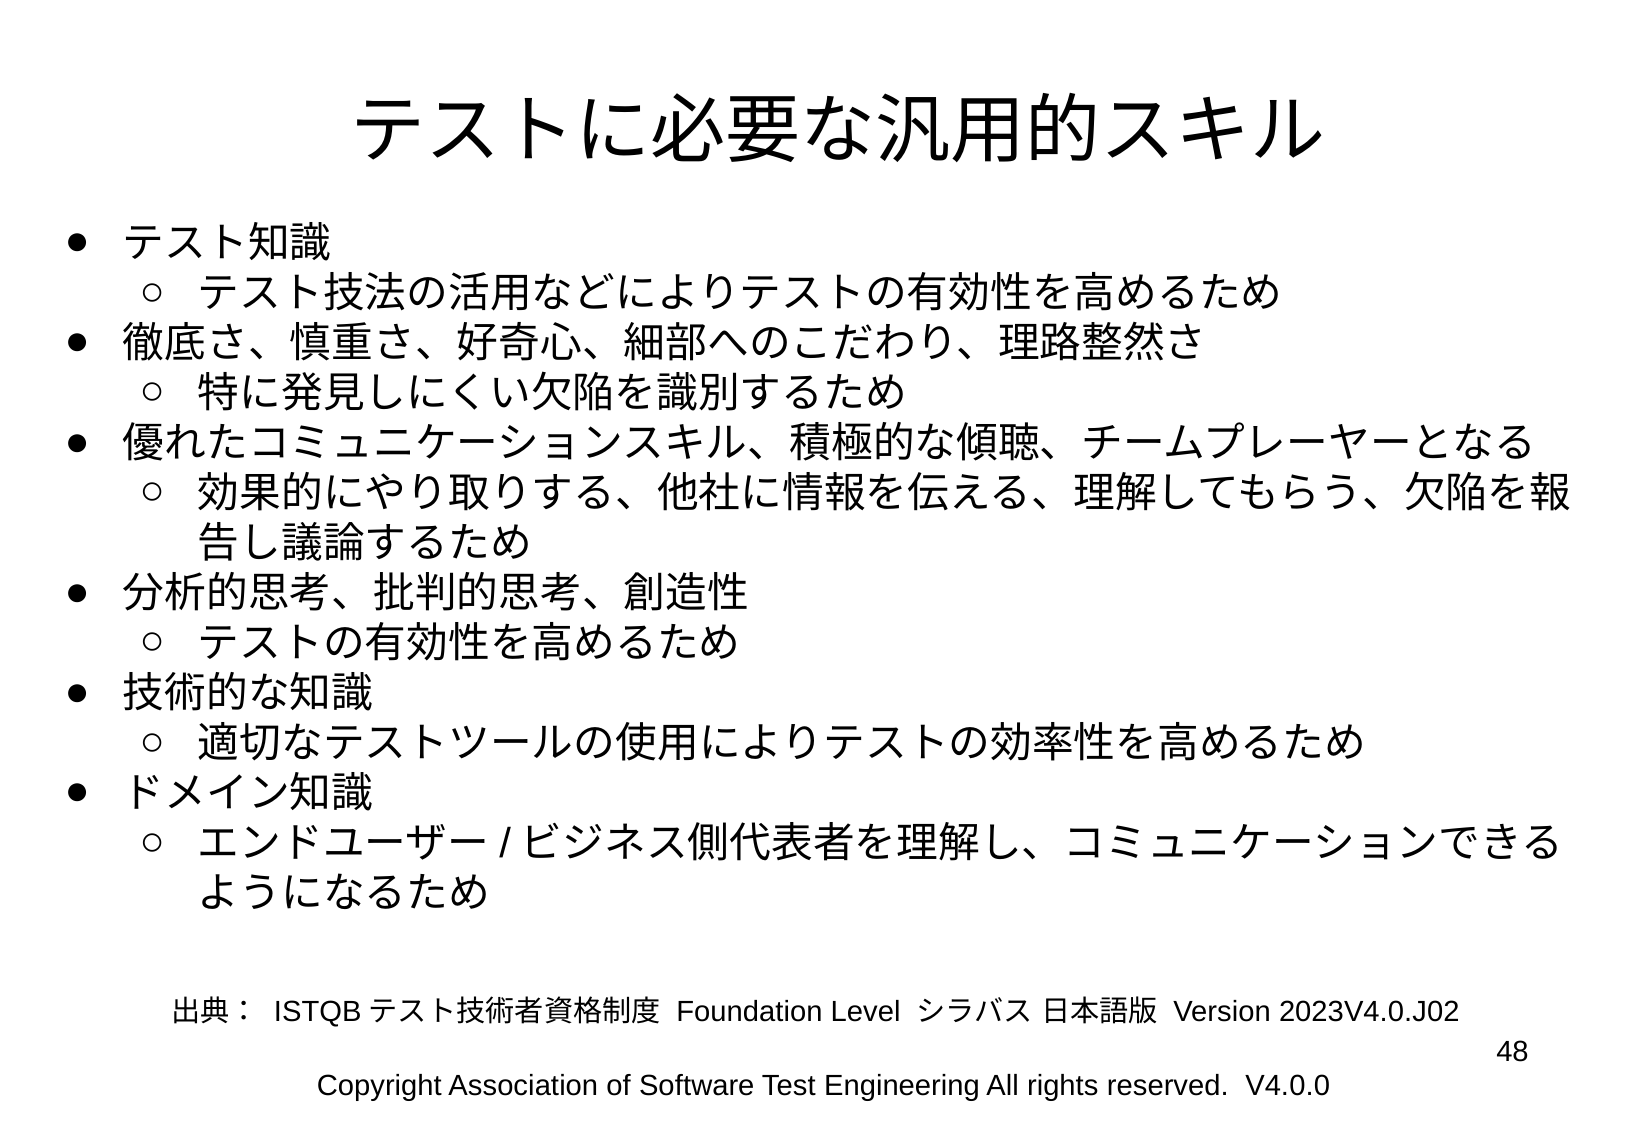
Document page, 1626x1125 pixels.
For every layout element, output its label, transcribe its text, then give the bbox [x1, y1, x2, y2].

text_box 出典： ISTQBテスト技術者資格制度 Foundation Level シラバス 日本語版 Version 2023V4.0.J02 [51, 984, 1580, 1035]
slide_number ‹#› [1164, 1035, 1544, 1103]
list テスト知識 テスト技法の活用などによりテストの有効性を高めるため 徹底さ、慎重さ、好奇心、細部へのこだわり、理路整然さ 特に発見しにくい欠陥を識別するため 優れたコミュニケーションスキル、積極的な傾聴、チームプレーヤーとなる 効果的にやり取りする、他社に情報を伝える、理解してもらう、欠陥を報告し議論するため 分析的思考、批判的思考、創造性 テストの有効性を高めるため 技術的な知識 適切なテストツールの使用によりテストの効率性を高めるため ドメイン知識 エンドユーザー/ビジネス側代表者を理解し、コミュニケーションできるようになるため [32, 208, 1604, 1035]
title テストに必要な汎用的スキル [137, 87, 1538, 167]
footer Copyright Association of Software Test Engineering All rights reserved. V4.0.0 [233, 1058, 1164, 1103]
